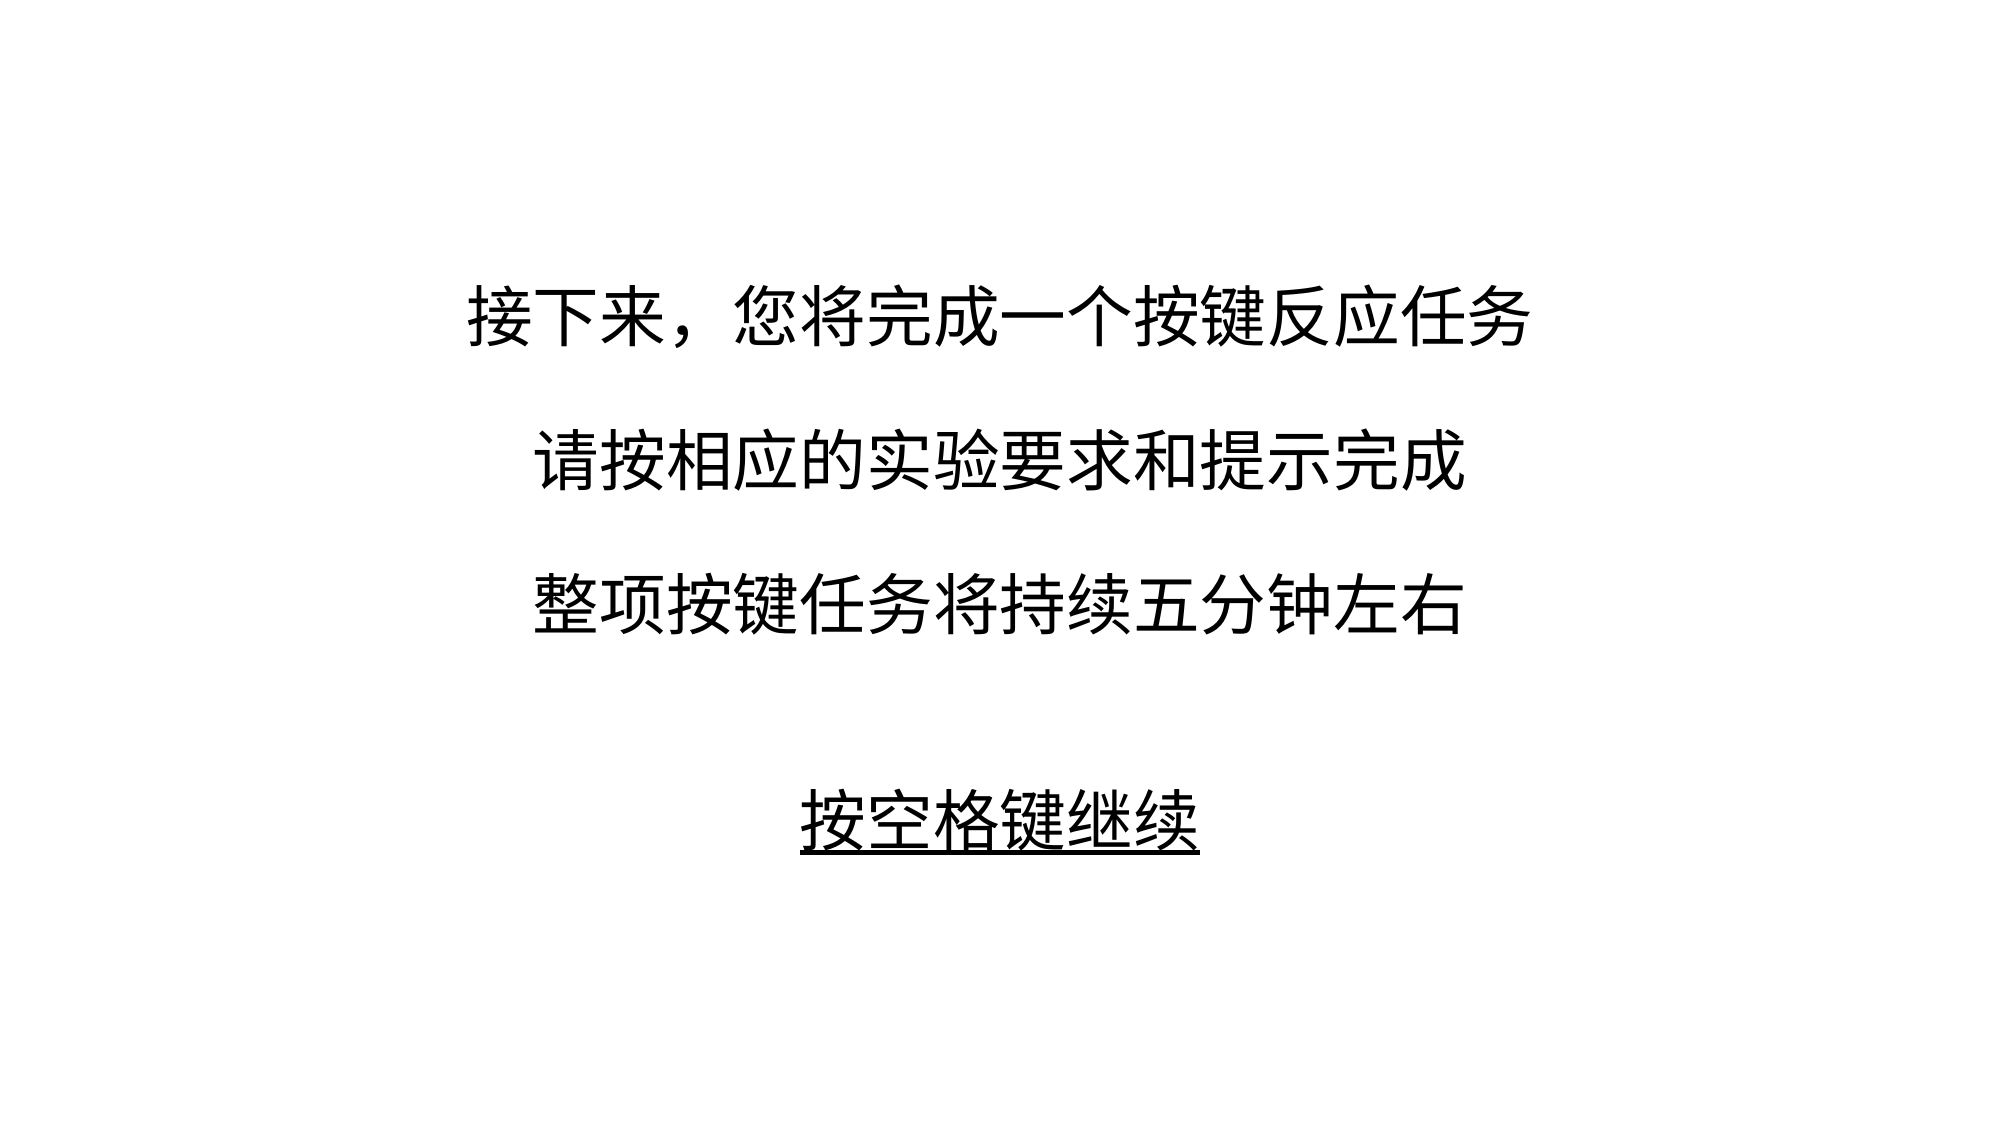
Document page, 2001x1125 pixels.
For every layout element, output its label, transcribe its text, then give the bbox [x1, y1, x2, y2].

title 接下来，您将完成一个按键反应任务 请按相应的实验要求和提示完成 整项按键任务将持续五分钟左右 按空格键继续 [143, 455, 1857, 867]
